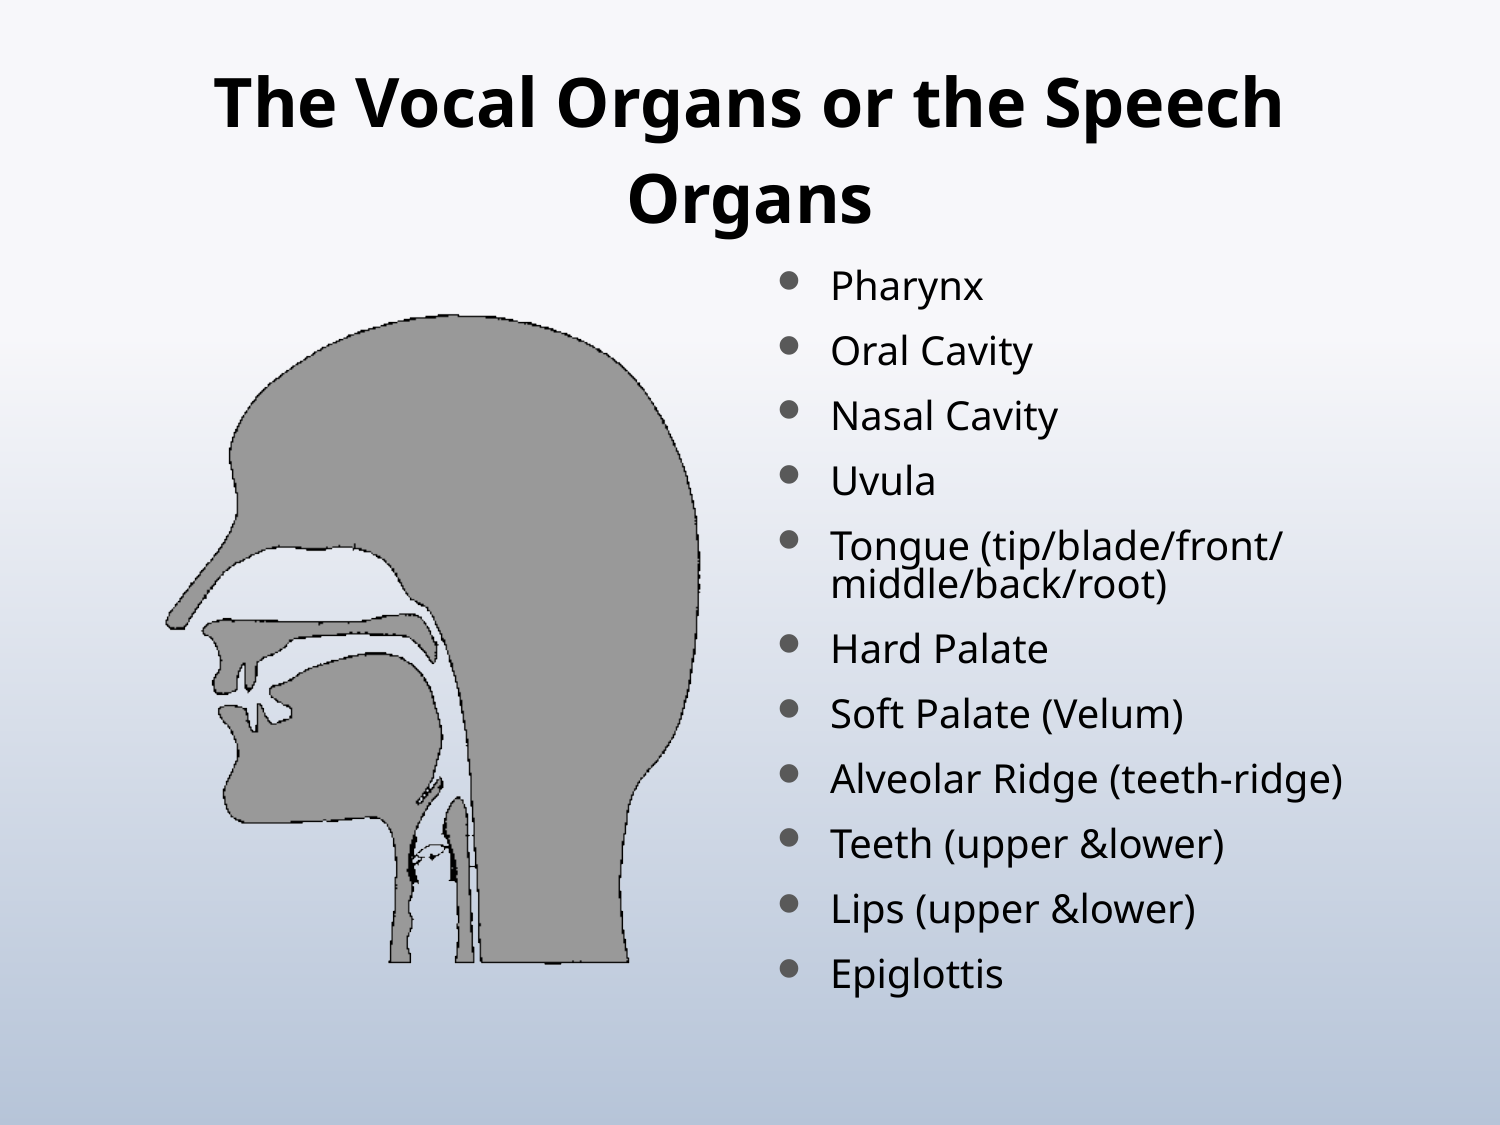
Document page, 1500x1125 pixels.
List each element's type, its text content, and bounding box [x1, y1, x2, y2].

list Pharynx Oral Cavity Nasal Cavity Uvula Tongue (tip/blade/front/ middle/back/root) Hard Palate Soft Palate (Velum) Alveolar Ridge (teeth-ridge) Teeth (upper &lower) Lips (upper &lower) Epiglottis [761, 262, 1425, 1006]
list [148, 284, 737, 997]
title The Vocal Organs or the Speech Organs [150, 37, 1350, 245]
